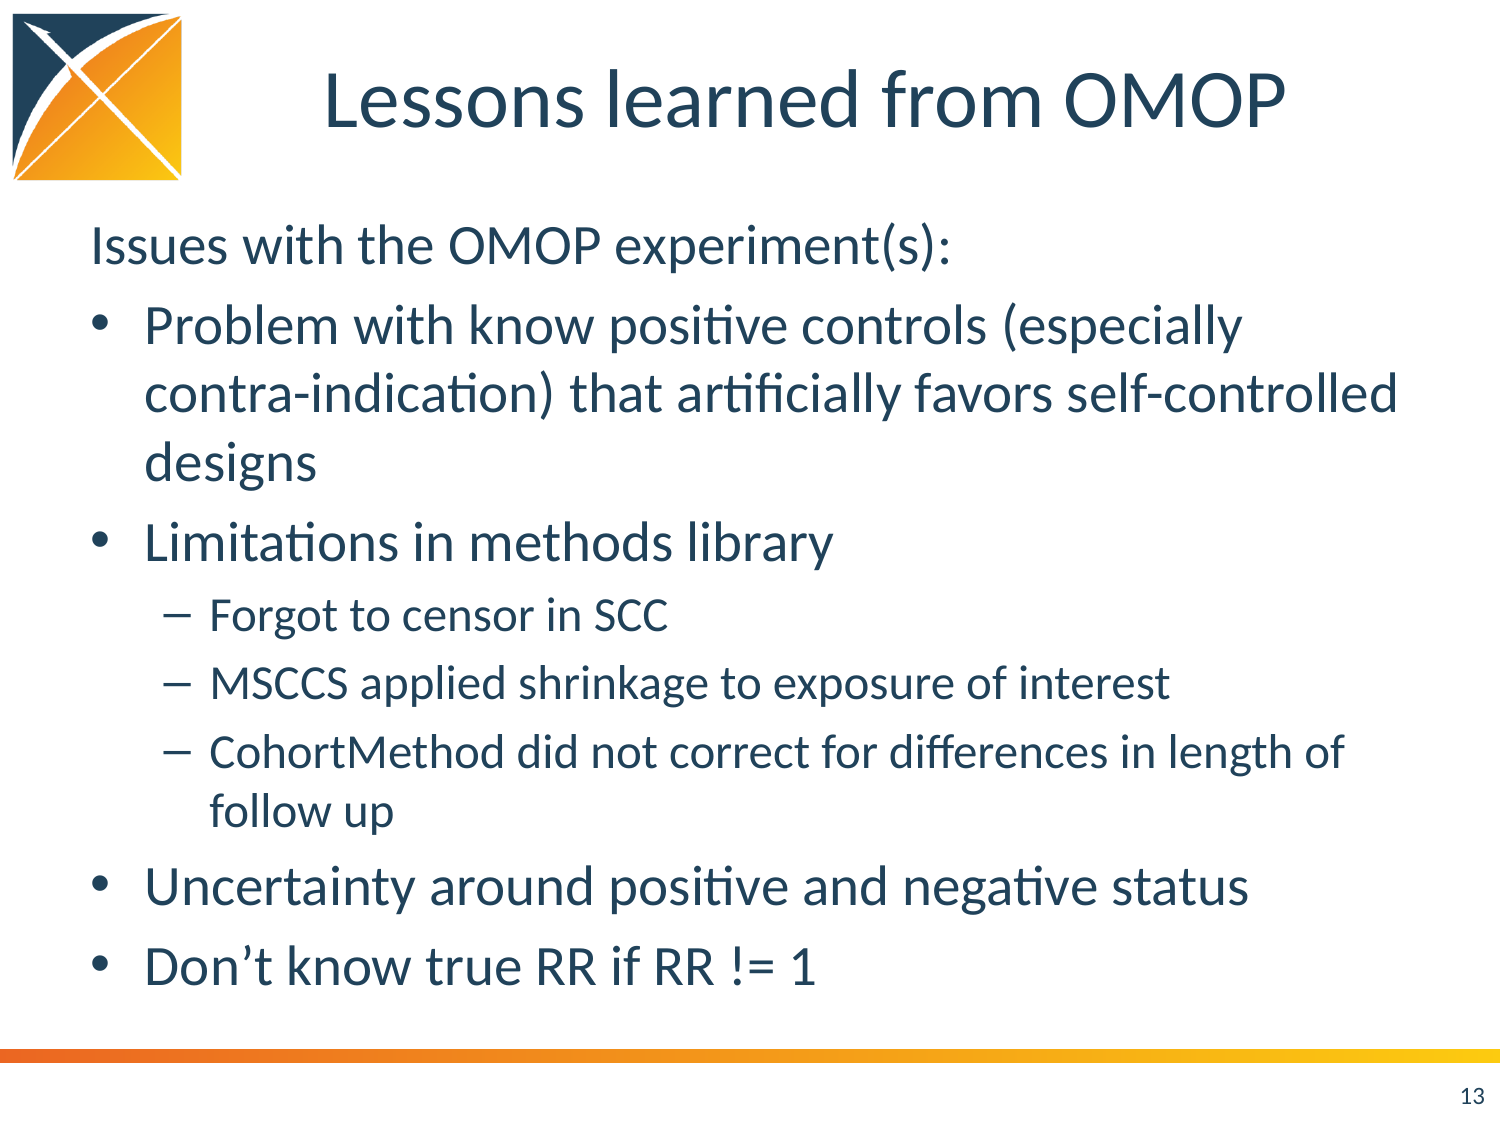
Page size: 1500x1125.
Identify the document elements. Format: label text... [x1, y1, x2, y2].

title Lessons learned from OMOP [187, 24, 1425, 163]
slide_number 13 [1149, 1065, 1500, 1125]
picture [0, 0, 206, 200]
list Issues with the OMOP experiment(s): Problem with know positive controls (especially contra-indication) that artificially favors self-controlled designs Limitations in methods library Forgot to censor in SCC MSCCS applied shrinkage to exposure of interest CohortMethod did not correct for differences in length of follow up Uncertainty around positive and negative status Don’t know true RR if RR != 1 [75, 200, 1425, 1005]
